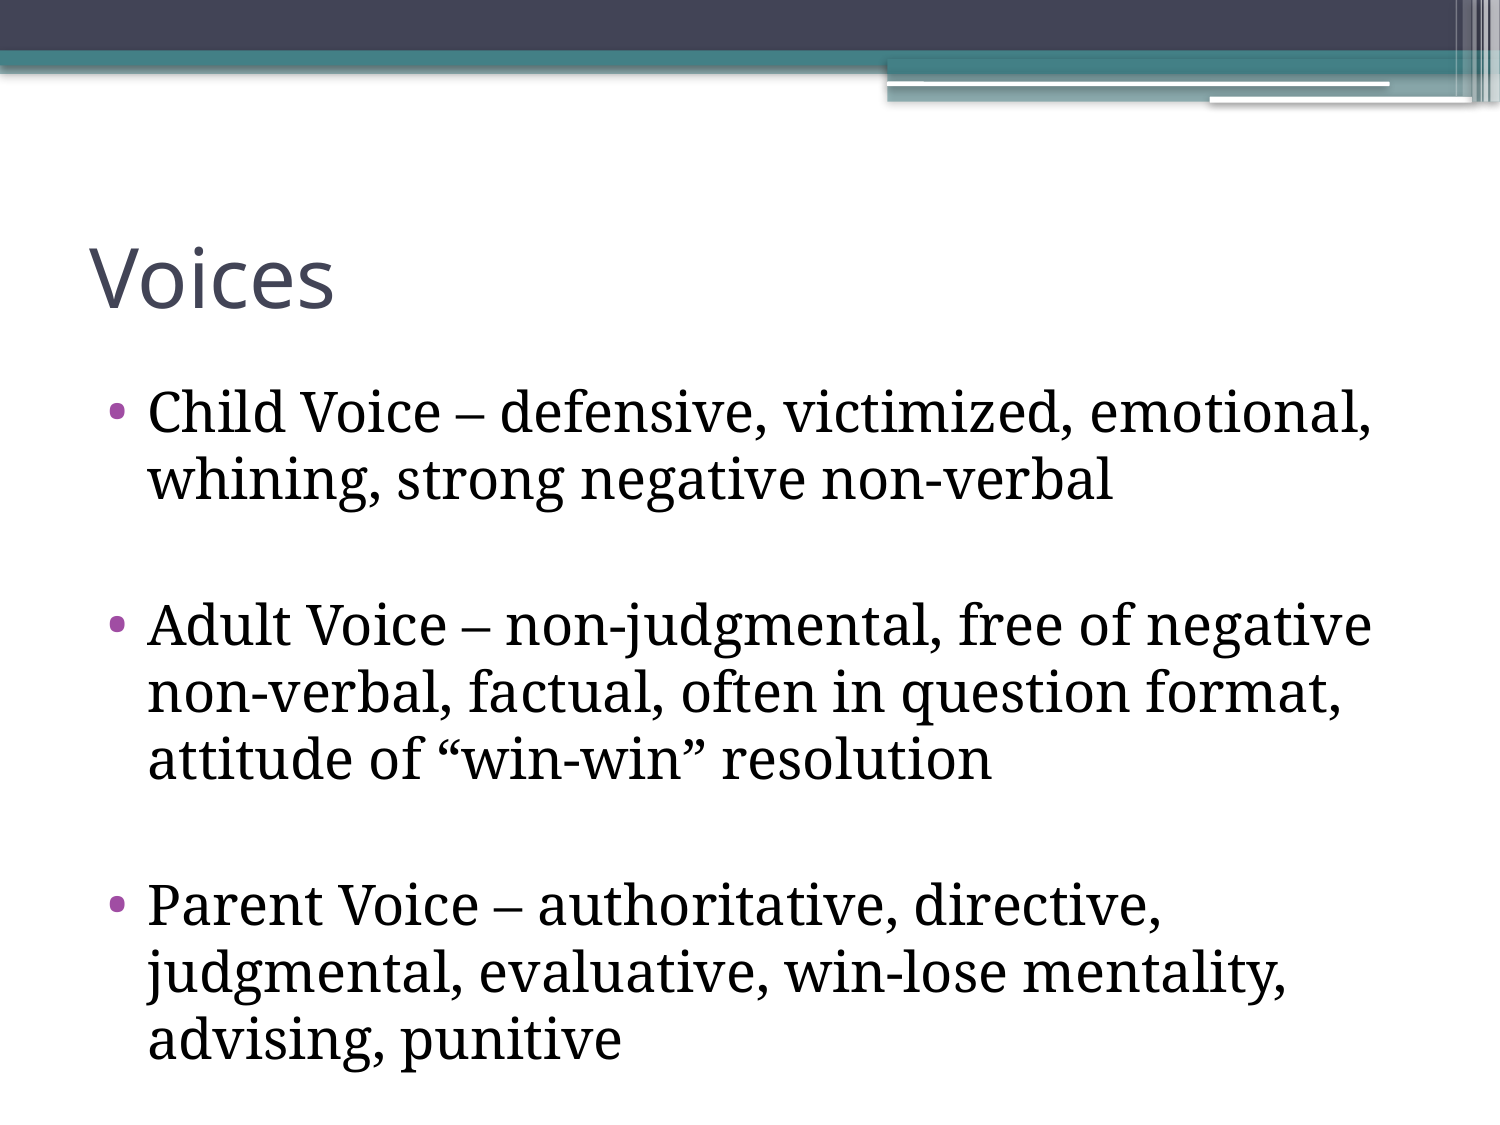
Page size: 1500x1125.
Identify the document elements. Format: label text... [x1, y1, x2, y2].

title Voices [75, 187, 1425, 363]
list Child Voice – defensive, victimized, emotional, whining, strong negative non-verbal Adult Voice – non-judgmental, free of negative non-verbal, factual, often in question format, attitude of “win-win” resolution Parent Voice – authoritative, directive, judgmental, evaluative, win-lose mentality, advising, punitive [75, 368, 1425, 1079]
